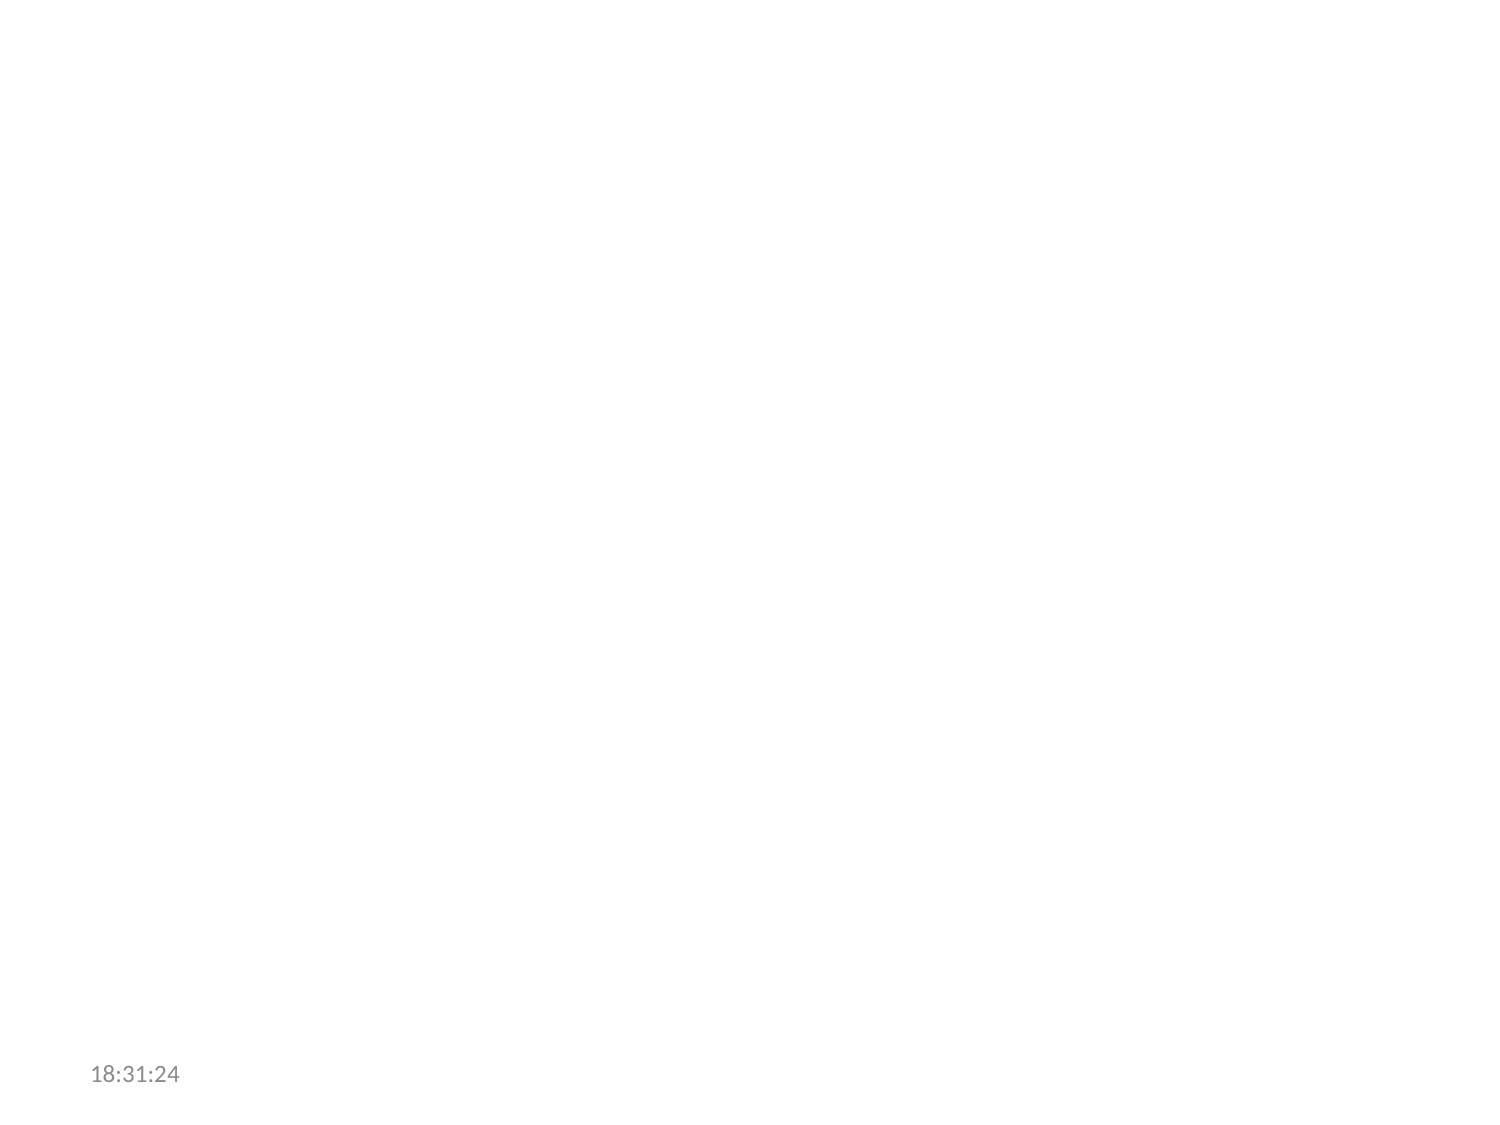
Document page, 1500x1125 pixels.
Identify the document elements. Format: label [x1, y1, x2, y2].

slide_number [75, 1042, 425, 1103]
